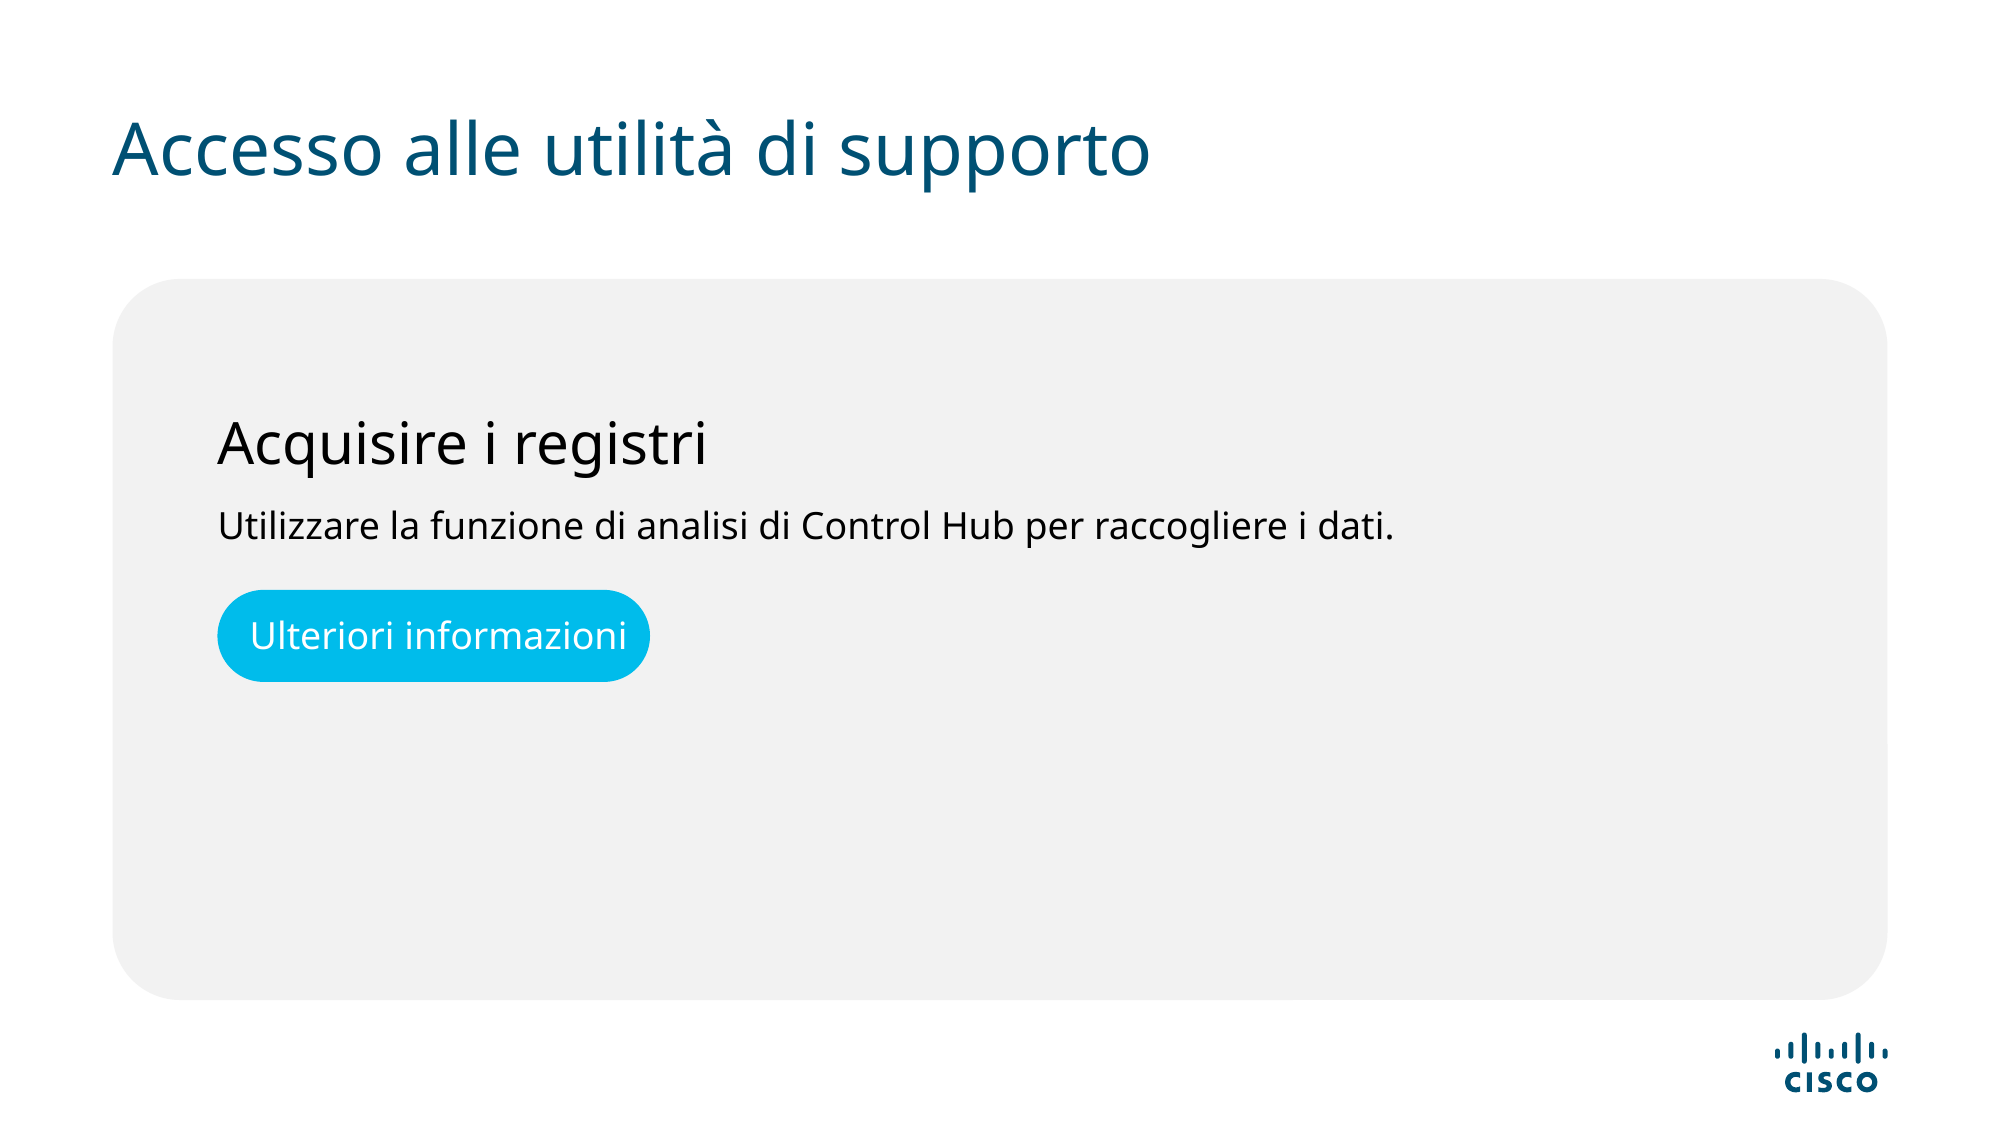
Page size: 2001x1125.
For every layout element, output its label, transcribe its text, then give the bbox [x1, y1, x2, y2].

text_box [216, 600, 641, 683]
text_box [643, 609, 652, 663]
text_box Ulteriori informazioni [232, 597, 643, 665]
title Accesso alle utilità di supporto [112, 112, 1838, 238]
text_box [111, 277, 1889, 1002]
text_box [236, 588, 631, 597]
text_box Acquisire i registri Utilizzare la funzione di analisi di Control Hub per raccogliere i dati. [217, 406, 1856, 547]
